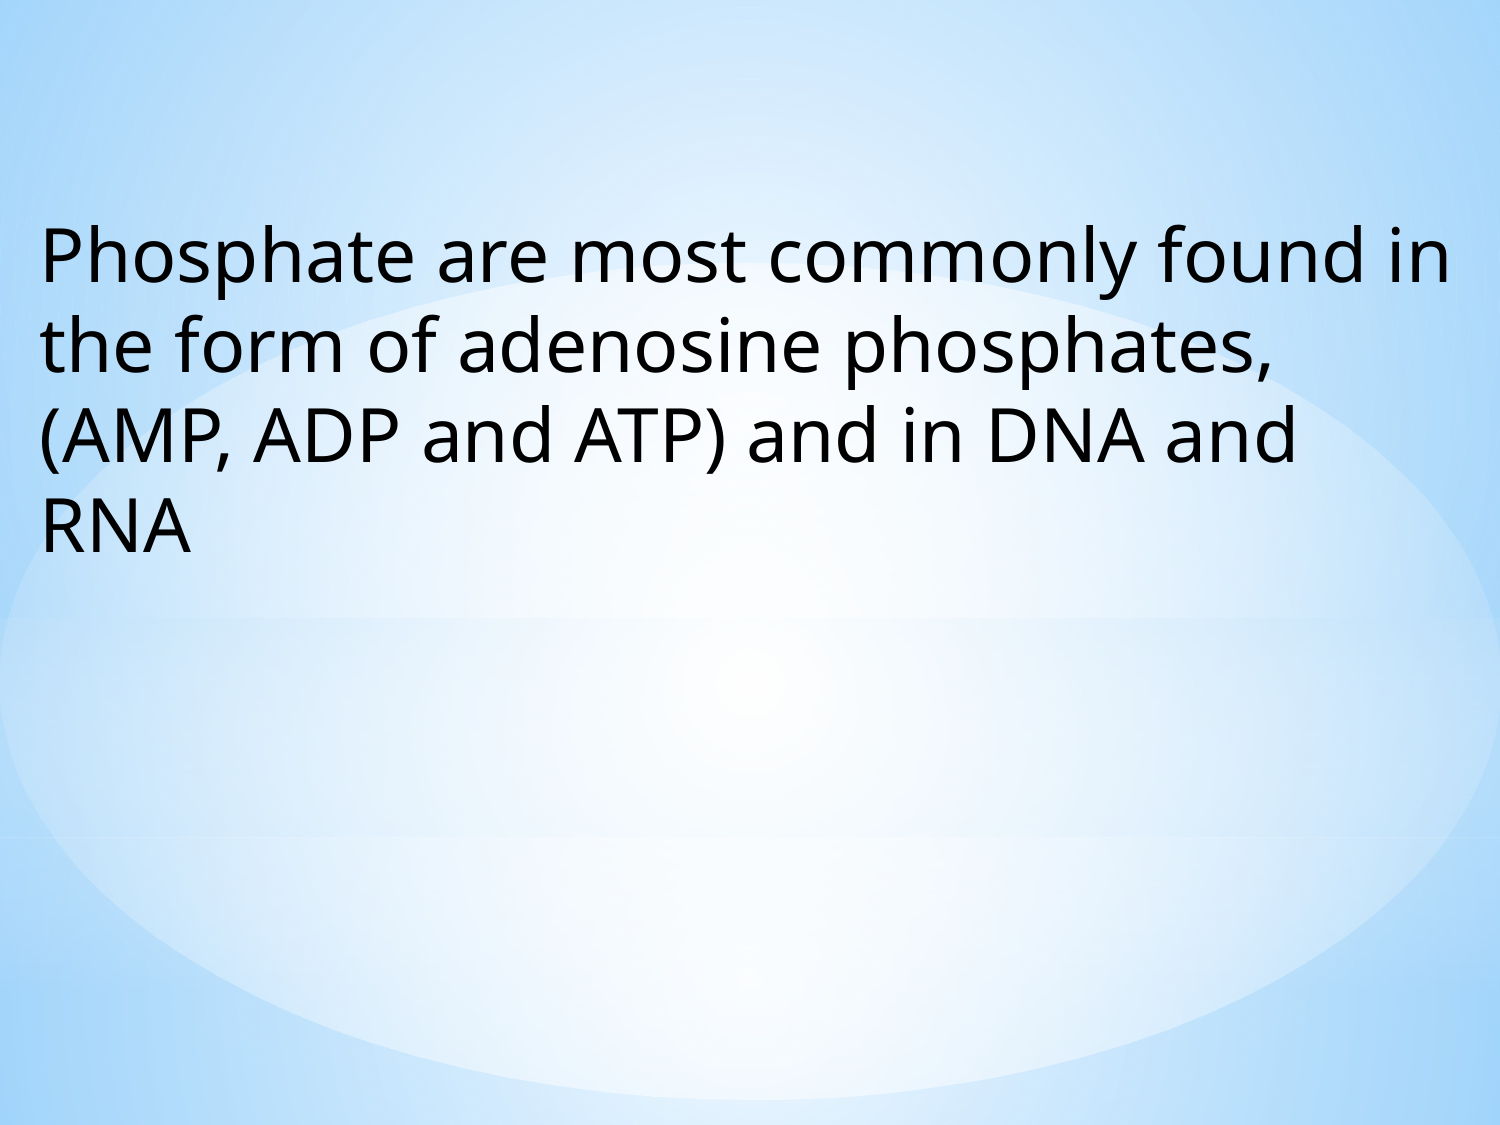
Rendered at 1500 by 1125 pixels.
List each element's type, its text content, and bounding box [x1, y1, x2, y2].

text_box Phosphate are most commonly found in the form of adenosine phosphates, (AMP, ADP and ATP) and in DNA and RNA [24, 199, 1475, 575]
